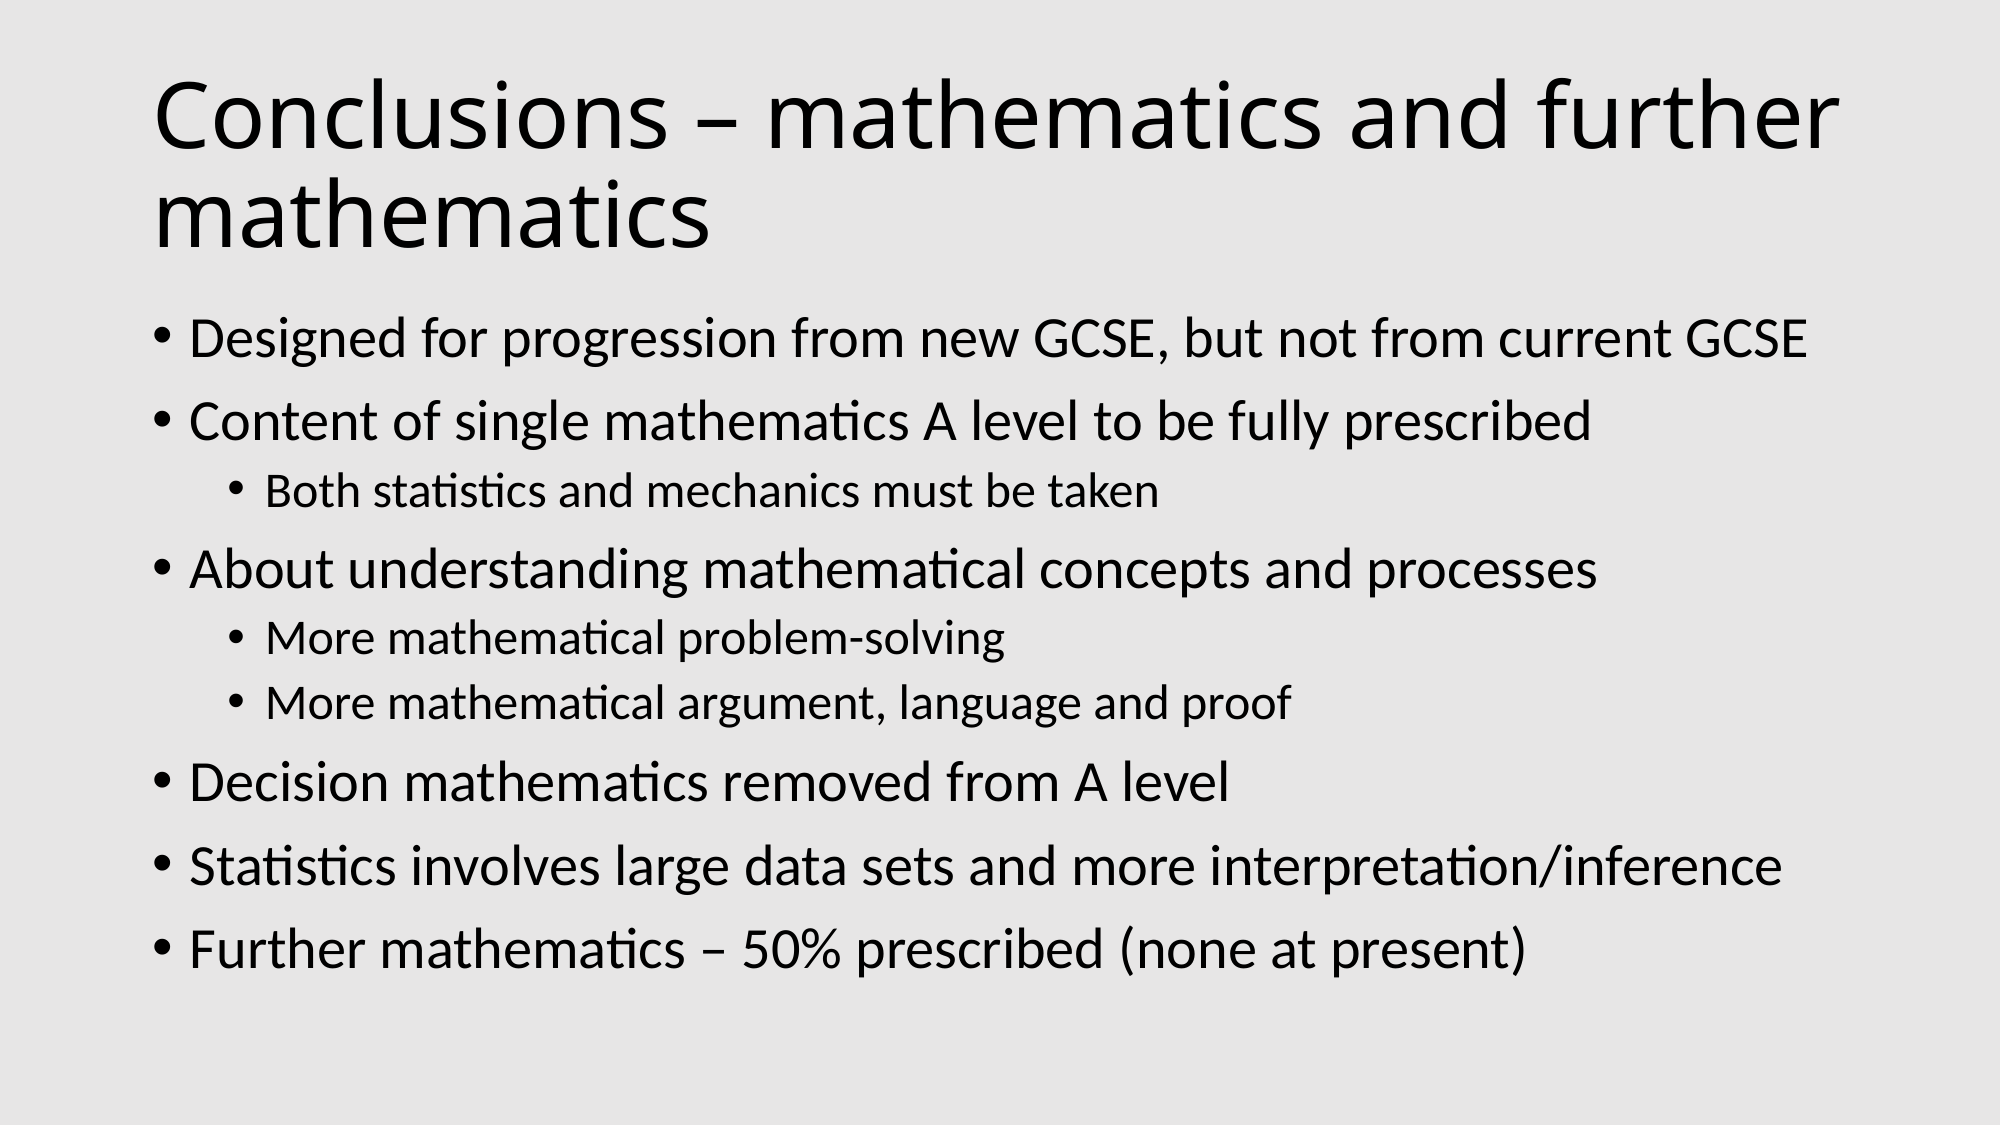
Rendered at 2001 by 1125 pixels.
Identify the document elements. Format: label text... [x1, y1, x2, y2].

title Conclusions – mathematics and further mathematics [137, 59, 1863, 278]
list Designed for progression from new GCSE, but not from current GCSE Content of single mathematics A level to be fully prescribed Both statistics and mechanics must be taken About understanding mathematical concepts and processes More mathematical problem-solving More mathematical argument, language and proof Decision mathematics removed from A level Statistics involves large data sets and more interpretation/inference Further mathematics – 50% prescribed (none at present) [137, 299, 1863, 1014]
